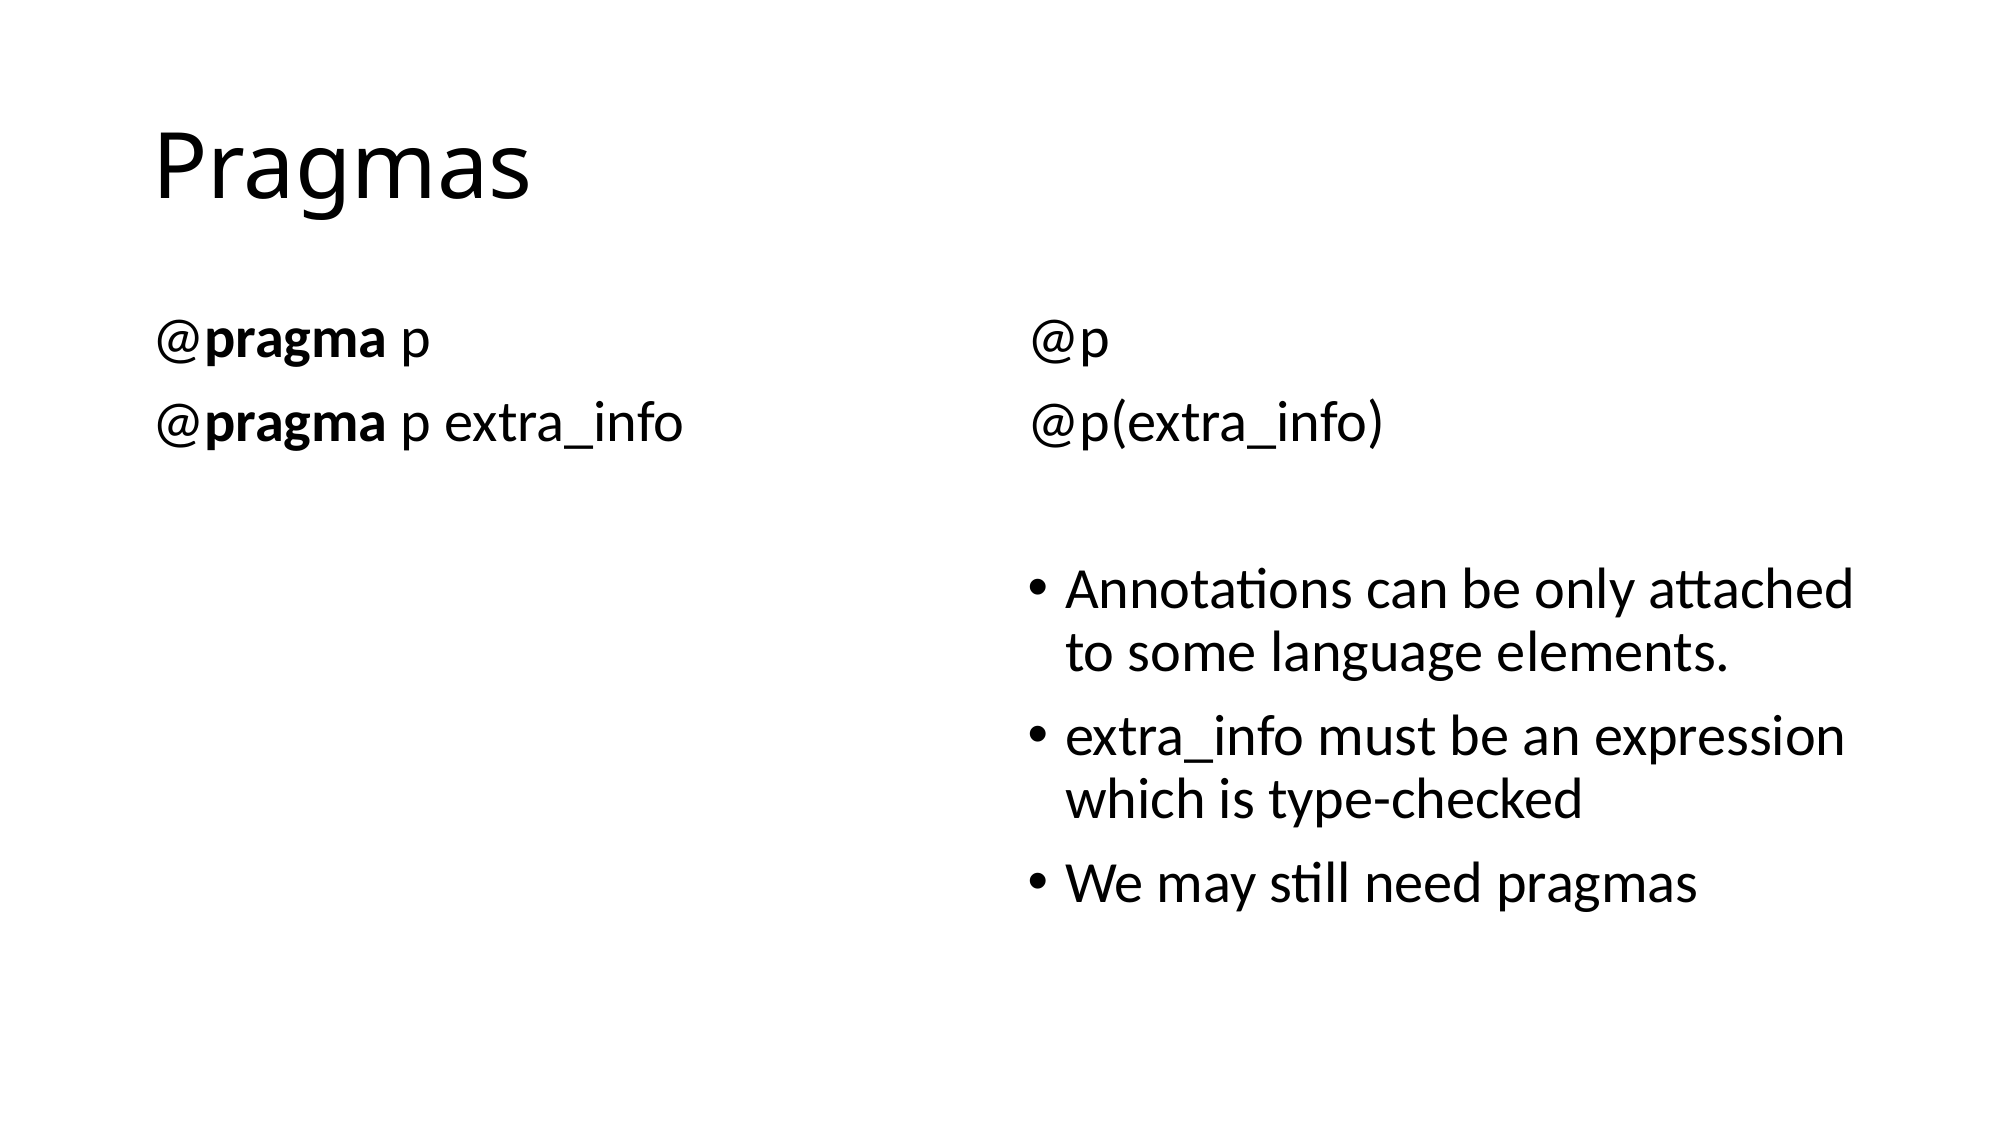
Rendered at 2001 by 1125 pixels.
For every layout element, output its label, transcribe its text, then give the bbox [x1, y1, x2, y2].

title Pragmas [137, 59, 1863, 278]
list @pragma p @pragma p extra_info [137, 299, 988, 1014]
list @p @p(extra_info) Annotations can be only attached to some language elements. extra_info must be an expression which is type-checked We may still need pragmas [1012, 299, 1933, 1014]
